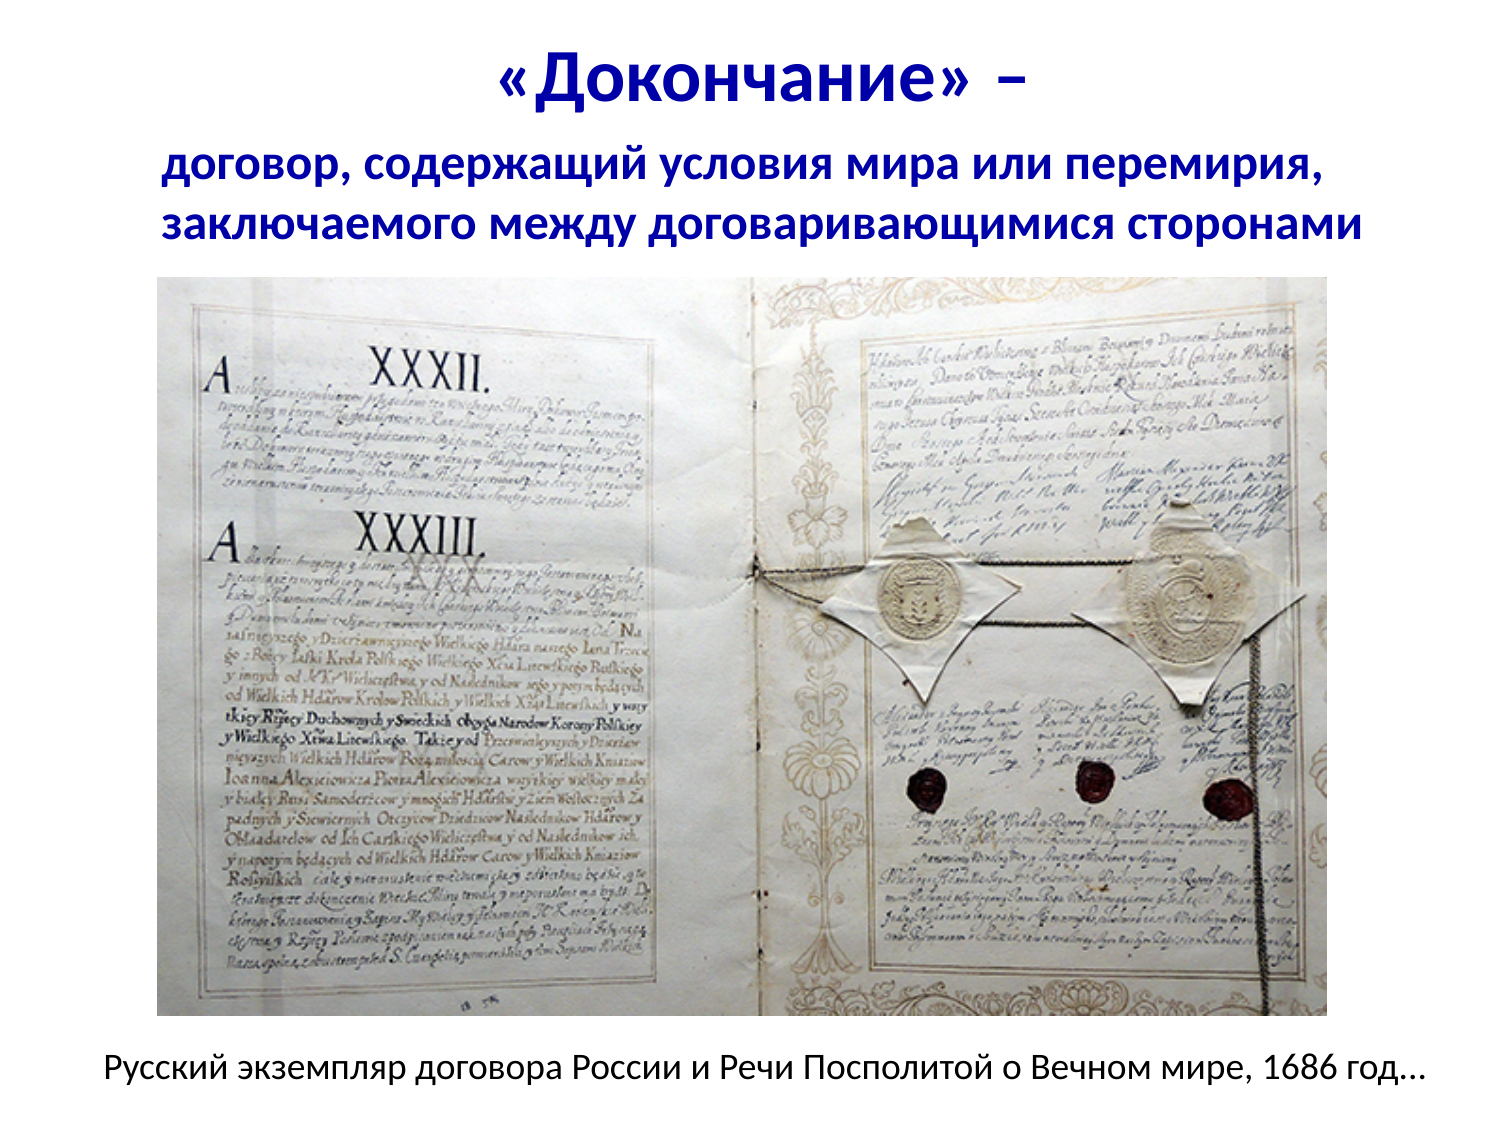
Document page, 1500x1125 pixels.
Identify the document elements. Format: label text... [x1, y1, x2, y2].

text_box «Докончание» – [157, 19, 1386, 121]
text_box Русский экземпляр договора России и Речи Посполитой о Вечном мире, 1686 год... [88, 1034, 1447, 1095]
picture [156, 277, 1327, 1016]
text_box договор, содержащий условия мира или перемирия, заключаемого между договаривающимися сторонами [146, 121, 1413, 257]
